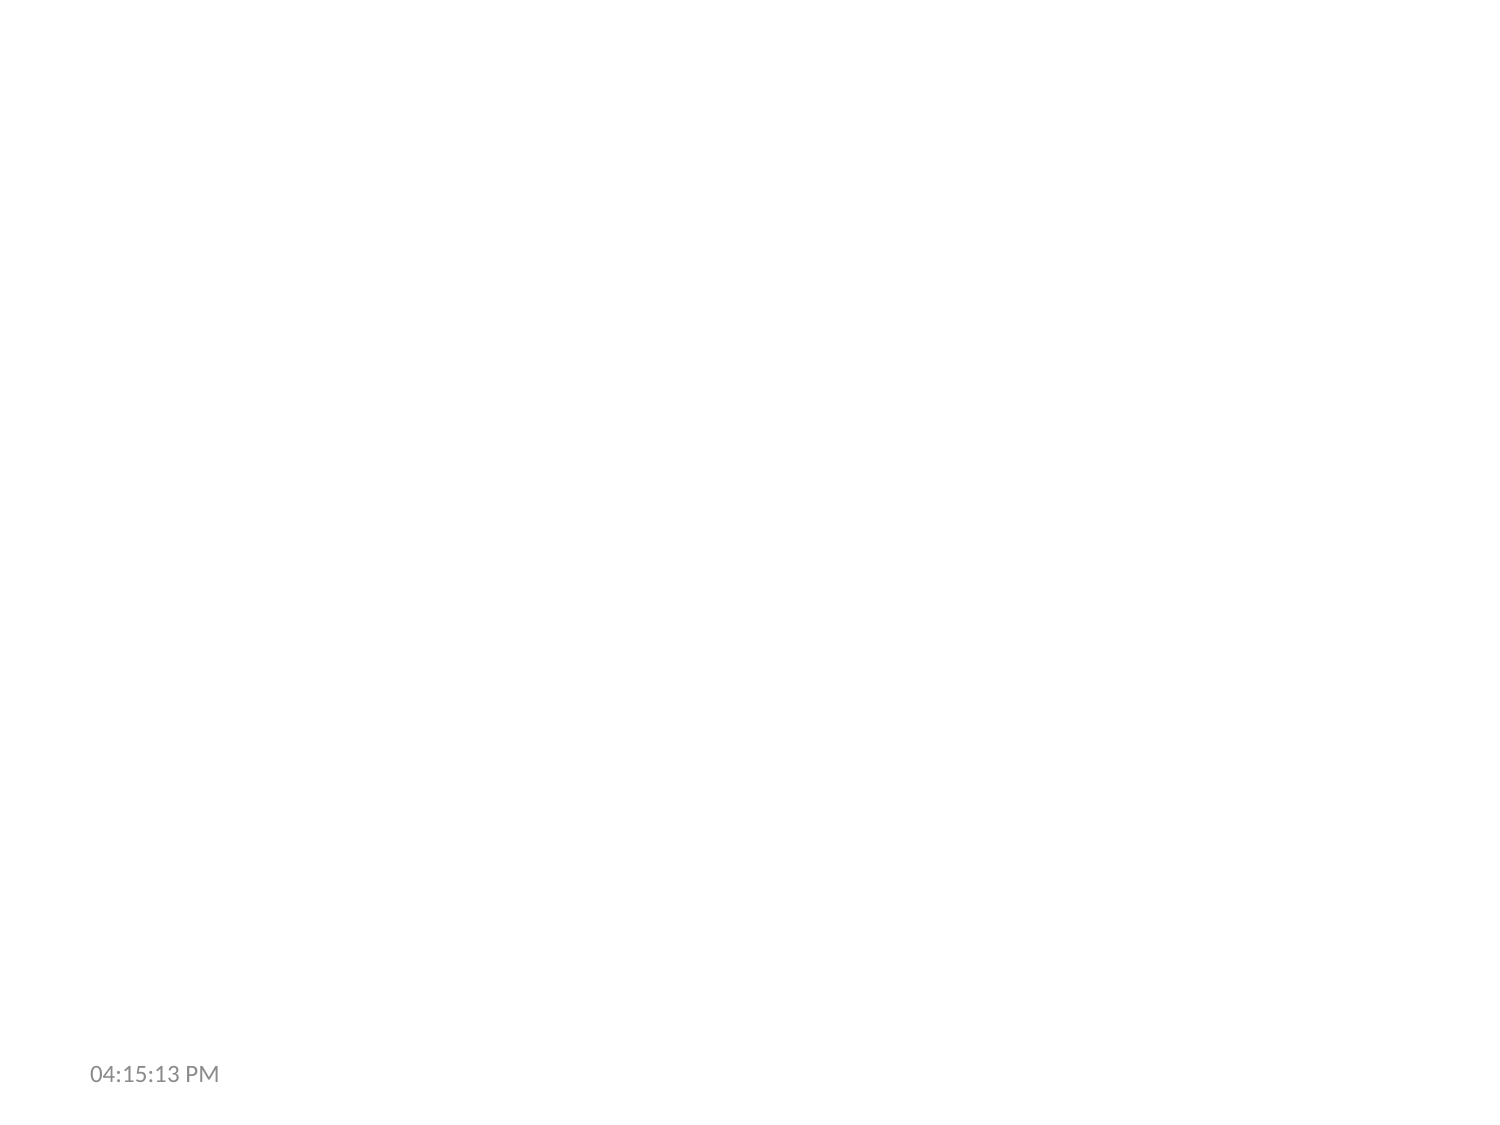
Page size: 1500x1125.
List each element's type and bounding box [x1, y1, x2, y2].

slide_number [75, 1042, 425, 1103]
